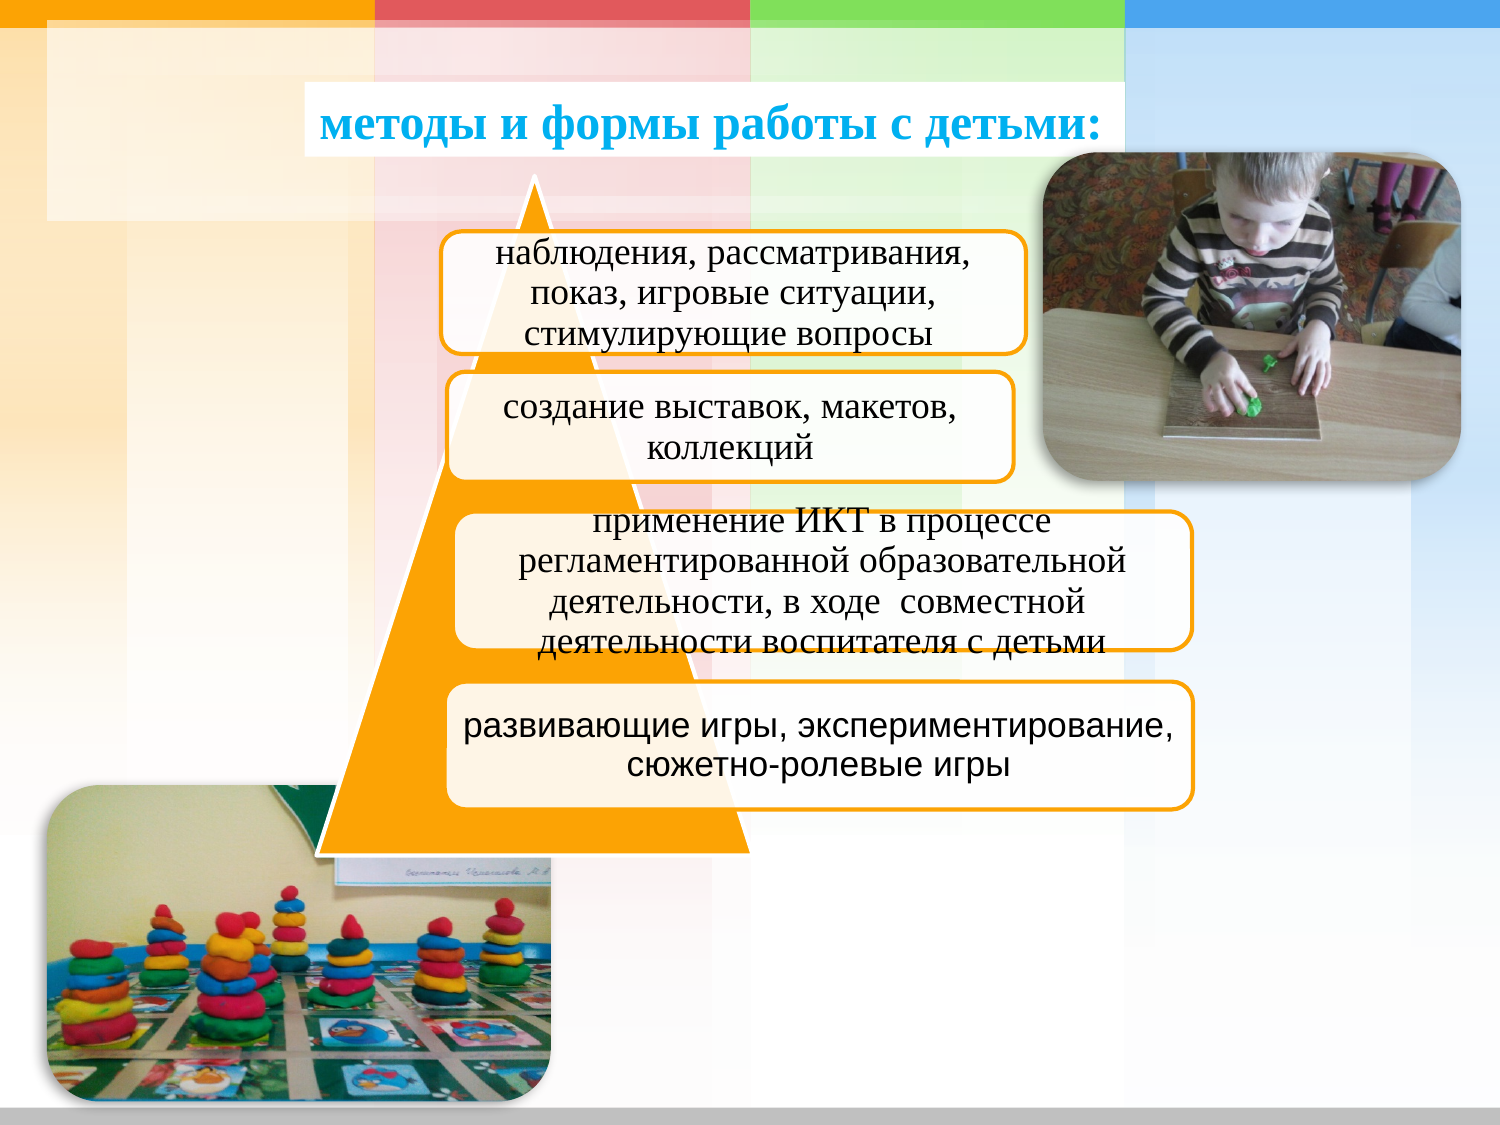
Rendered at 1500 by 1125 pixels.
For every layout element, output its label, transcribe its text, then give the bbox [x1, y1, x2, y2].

picture [1042, 152, 1462, 481]
picture [46, 784, 552, 1102]
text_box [316, 175, 1395, 856]
text_box методы и формы работы с детьми: [304, 81, 1125, 157]
